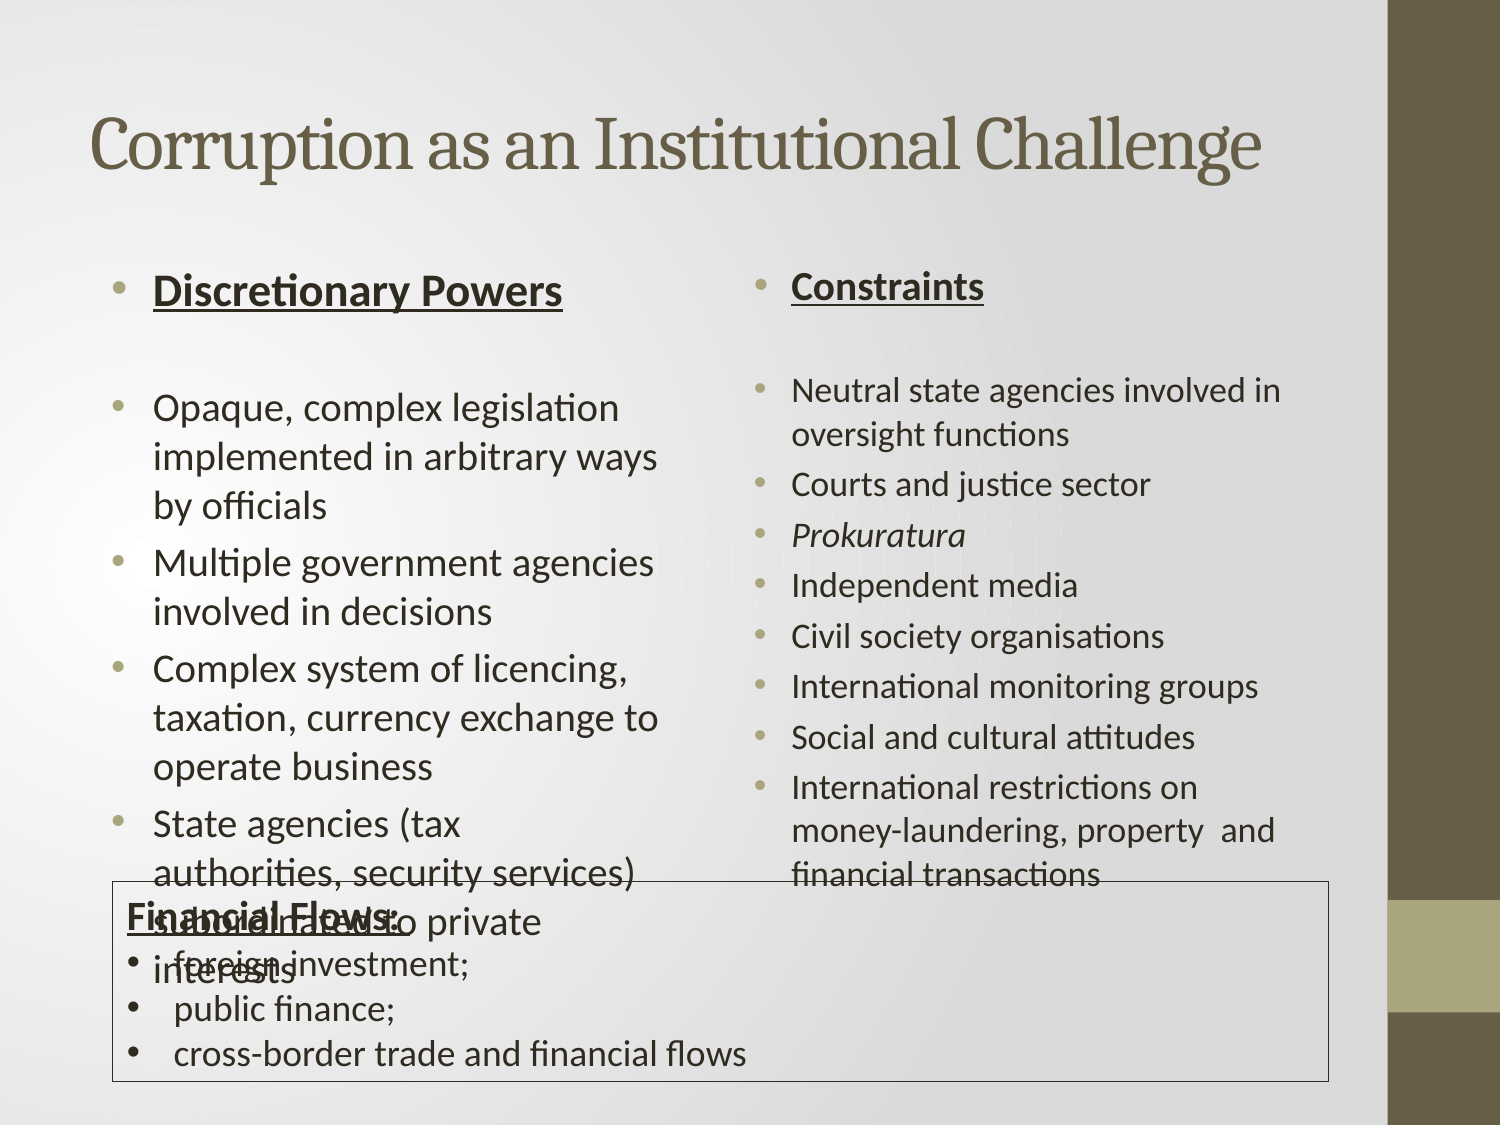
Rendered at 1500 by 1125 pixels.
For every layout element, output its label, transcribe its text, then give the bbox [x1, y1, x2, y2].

title Corruption as an Institutional Challenge [75, 45, 1325, 233]
list Constraints Neutral state agencies involved in oversight functions Courts and justice sector Prokuratura Independent media Civil society organisations International monitoring groups Social and cultural attitudes International restrictions on money-laundering, property and financial transactions [720, 251, 1325, 881]
list Discretionary Powers Opaque, complex legislation implemented in arbitrary ways by officials Multiple government agencies involved in decisions Complex system of licencing, taxation, currency exchange to operate business State agencies (tax authorities, security services) subordinated to private interests [75, 251, 675, 1005]
text_box Financial Flows: foreign investment; public finance; cross-border trade and financial flows [112, 881, 1329, 1082]
